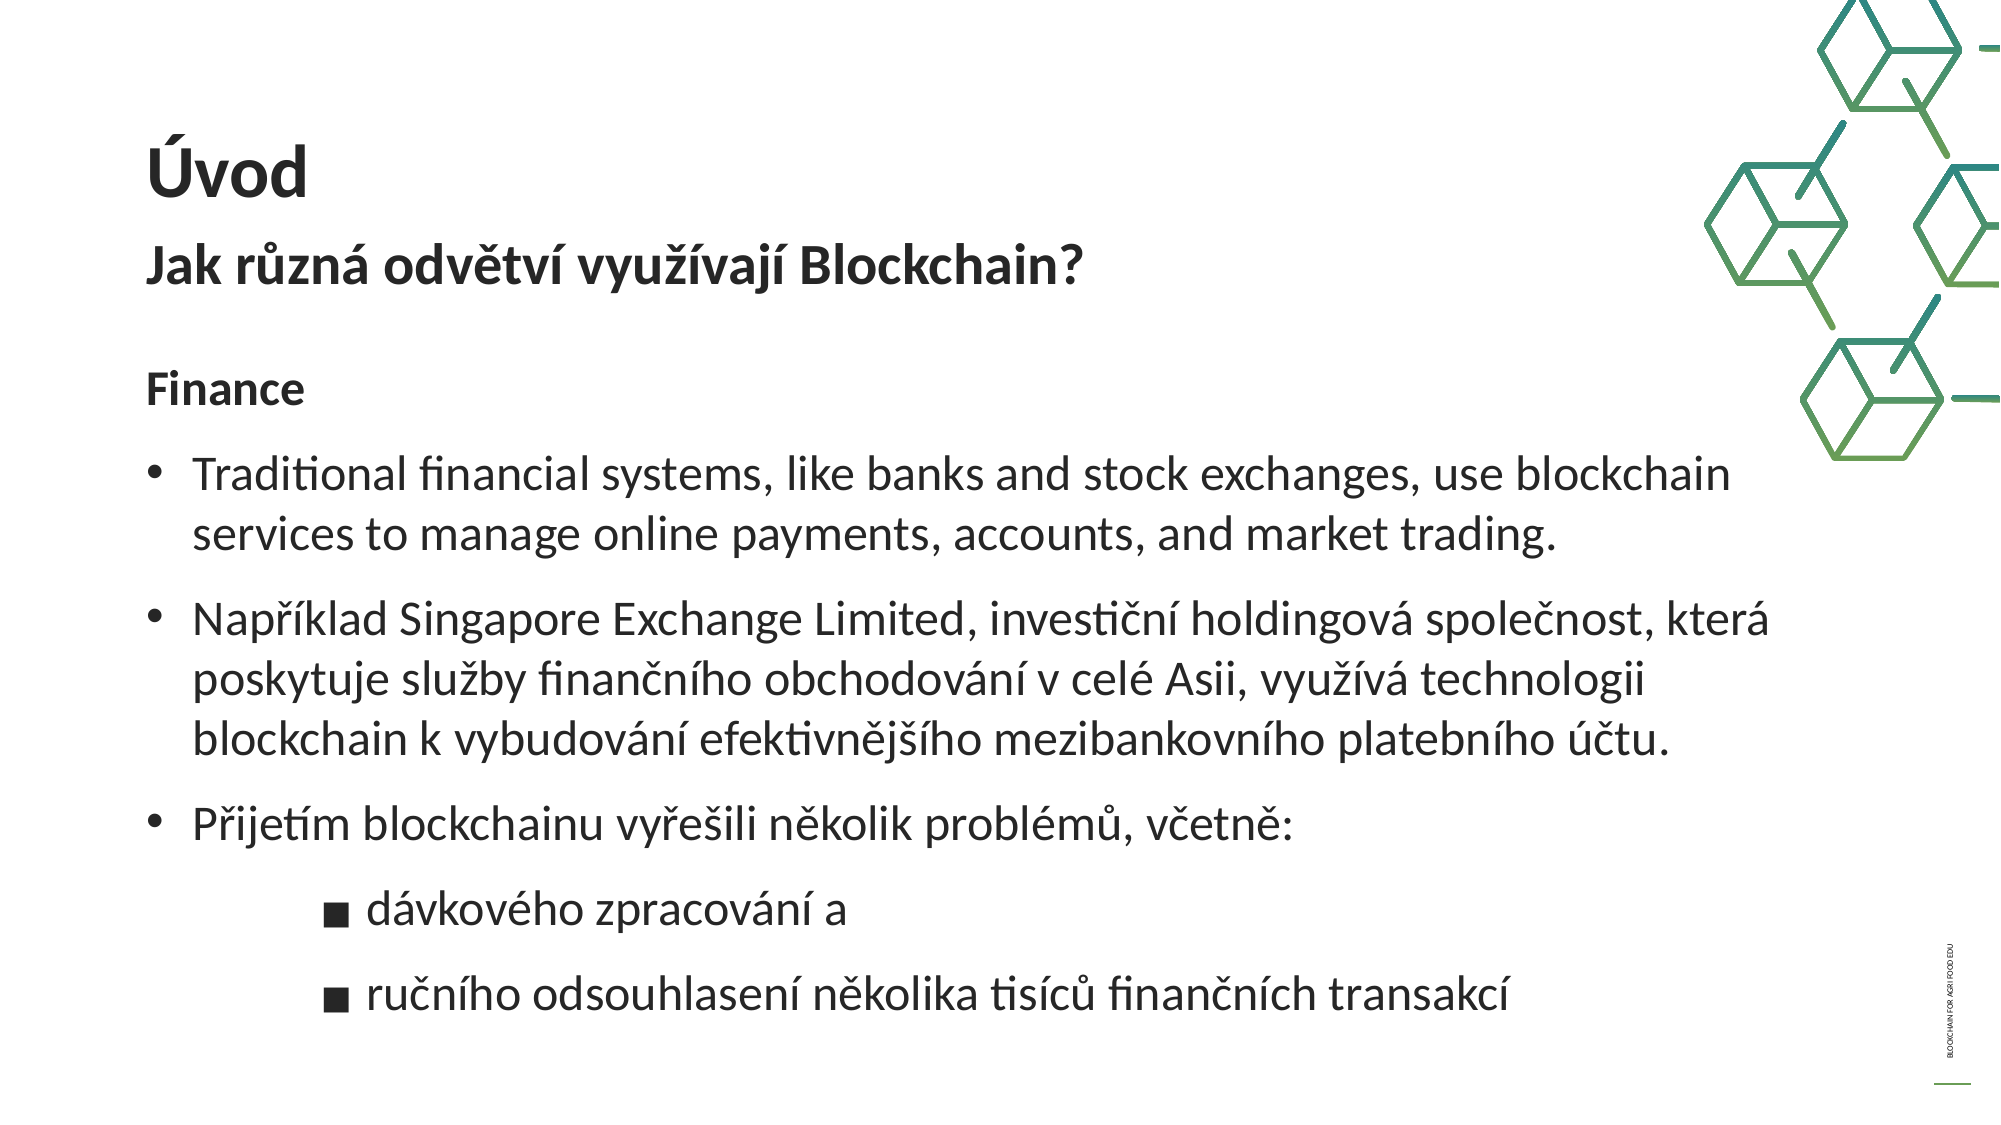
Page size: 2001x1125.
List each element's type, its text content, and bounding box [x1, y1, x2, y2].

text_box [1703, 0, 2000, 462]
list Finance Traditional financial systems, like banks and stock exchanges, use blockchain services to manage online payments, accounts, and market trading. Například Singapore Exchange Limited, investiční holdingová společnost, která poskytuje služby finančního obchodování v celé Asii, využívá technologii blockchain k vybudování efektivnějšího mezibankovního platebního účtu. Přijetím blockchainu vyřešili několik problémů, včetně: dávkového zpracování a ručního odsouhlasení několika tisíců finančních transakcí [130, 348, 1869, 1080]
list Úvod Jak různá odvětví využívají Blockchain? [130, 124, 1698, 337]
